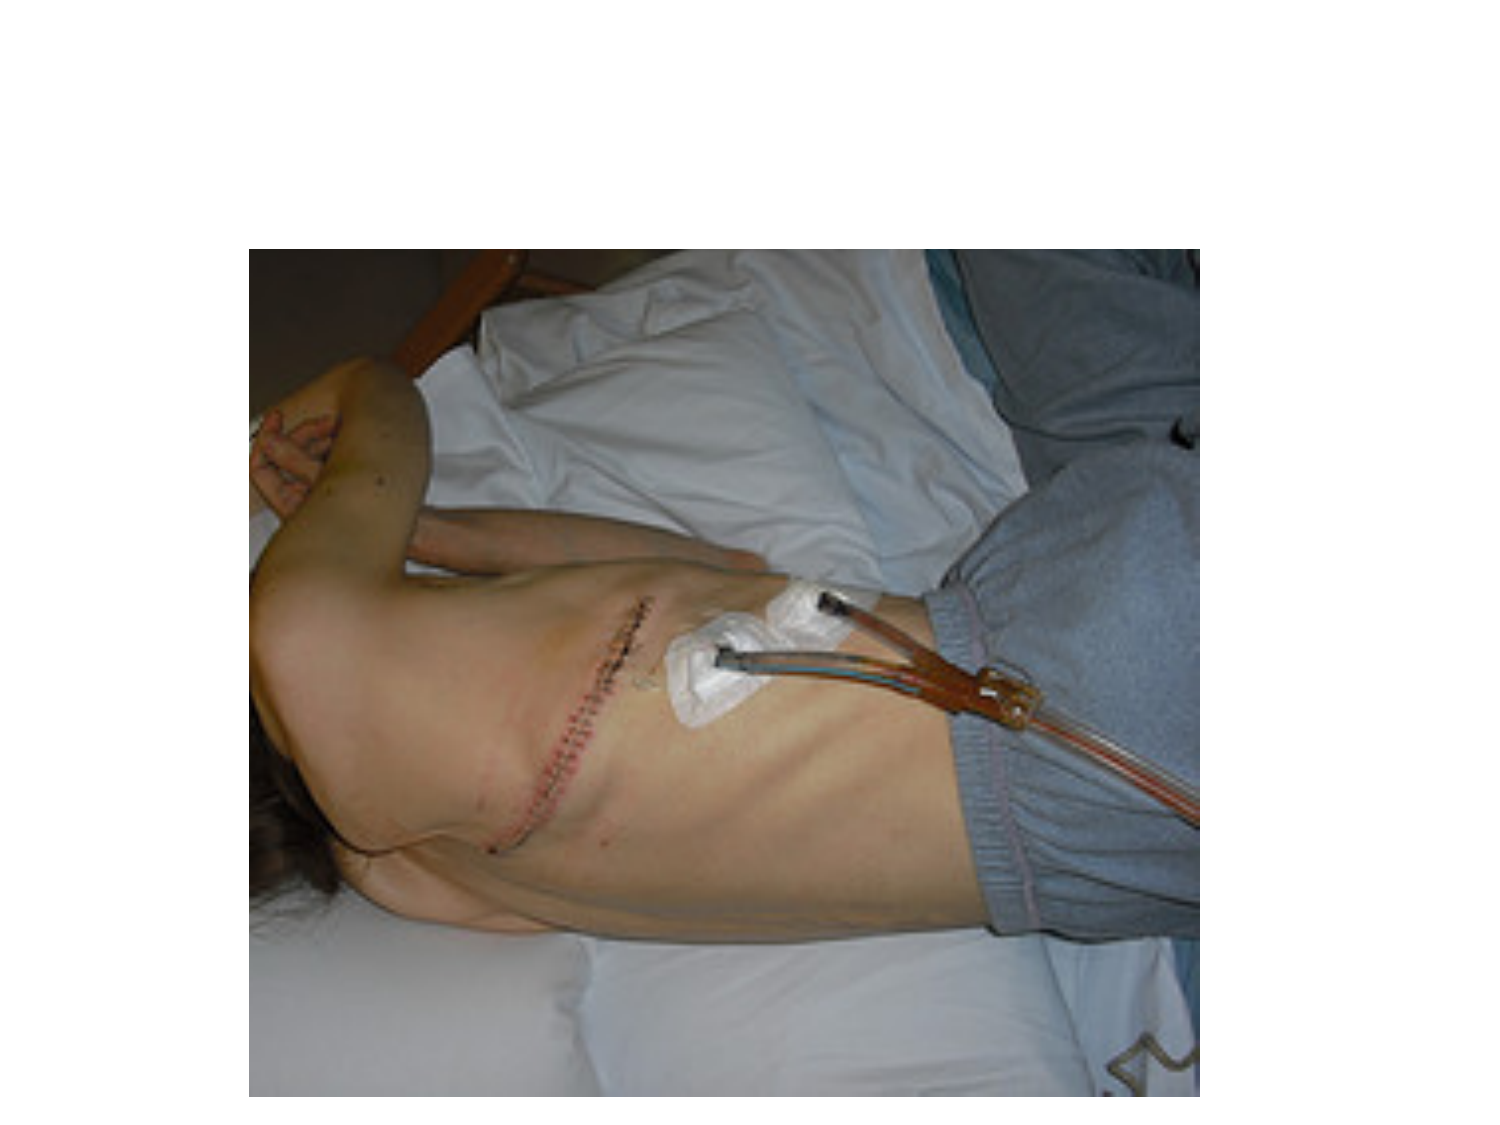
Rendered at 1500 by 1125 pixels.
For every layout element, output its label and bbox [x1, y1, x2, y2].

list [249, 249, 1201, 1098]
